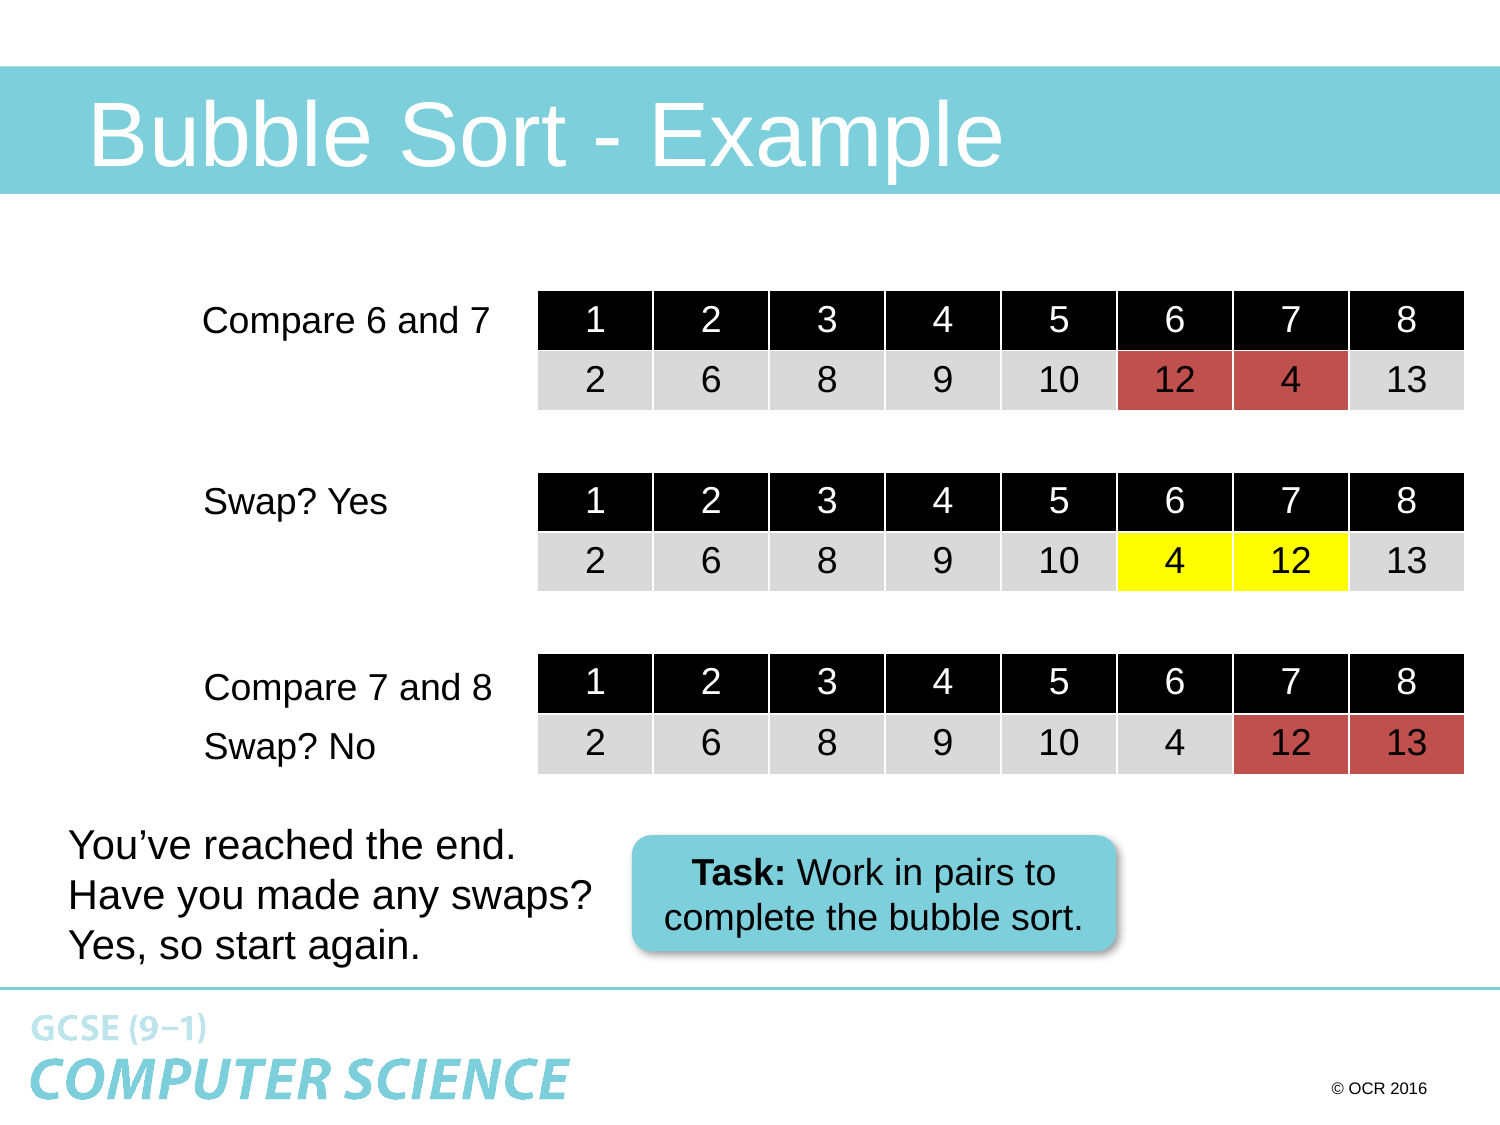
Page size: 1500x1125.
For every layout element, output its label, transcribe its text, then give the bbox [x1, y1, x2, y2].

table_header 8 [1350, 473, 1464, 531]
table_cell 4 [1234, 351, 1348, 410]
table_cell 12 [1118, 351, 1232, 410]
table_header 1 [538, 291, 652, 350]
table_header 5 [1002, 654, 1116, 713]
table_cell 12 [1234, 715, 1348, 774]
table_cell 4 [1118, 715, 1232, 774]
table_header 5 [1002, 291, 1116, 350]
text_box Compare 6 and 7 [187, 288, 538, 349]
table_header 3 [770, 654, 884, 713]
table_cell 9 [886, 351, 1000, 410]
table_header 2 [654, 654, 768, 713]
table_cell 9 [886, 715, 1000, 774]
table_header 5 [1002, 473, 1116, 531]
table_header 2 [654, 473, 768, 531]
title Bubble Sort - Example [0, 66, 1500, 194]
text_box Compare 7 and 8 [188, 655, 508, 716]
picture [0, 987, 1500, 1124]
table_cell 6 [654, 715, 768, 774]
table_cell 2 [538, 351, 652, 410]
table_cell 8 [770, 533, 884, 591]
text_box Task: Work in pairs to complete the bubble sort. [631, 835, 1117, 952]
table_cell 10 [1002, 715, 1116, 774]
table_cell 2 [538, 715, 652, 774]
table_header 6 [1118, 473, 1232, 531]
table_header 7 [1234, 291, 1348, 350]
table_header 4 [886, 654, 1000, 713]
table_cell 13 [1350, 351, 1464, 410]
table_header 6 [1118, 291, 1232, 350]
text_box Swap? No [188, 714, 392, 775]
table_header 3 [770, 473, 884, 531]
table_cell 6 [654, 533, 768, 591]
table_cell 13 [1350, 715, 1464, 774]
table_header 2 [654, 291, 768, 350]
table_header 8 [1350, 291, 1464, 350]
table_header 6 [1118, 654, 1232, 713]
table_cell 12 [1234, 533, 1348, 591]
table_cell 2 [538, 533, 652, 591]
table_cell 4 [1118, 533, 1232, 591]
table_cell 8 [770, 351, 884, 410]
table_header 1 [538, 654, 652, 713]
table_cell 10 [1002, 533, 1116, 591]
table_header 1 [538, 473, 652, 531]
table_header 7 [1234, 654, 1348, 713]
table_cell 10 [1002, 351, 1116, 410]
table_cell 8 [770, 715, 884, 774]
table_header 7 [1234, 473, 1348, 531]
table_cell 13 [1350, 533, 1464, 591]
table_cell 6 [654, 351, 768, 410]
table_header 4 [886, 473, 1000, 531]
text_box Swap? Yes [188, 469, 404, 530]
table_header 3 [770, 291, 884, 350]
table_header 8 [1350, 654, 1464, 713]
text_box You’ve reached the end. Have you made any swaps? Yes, so start again. [53, 810, 621, 976]
table_cell 9 [886, 533, 1000, 591]
table_header 4 [886, 291, 1000, 350]
